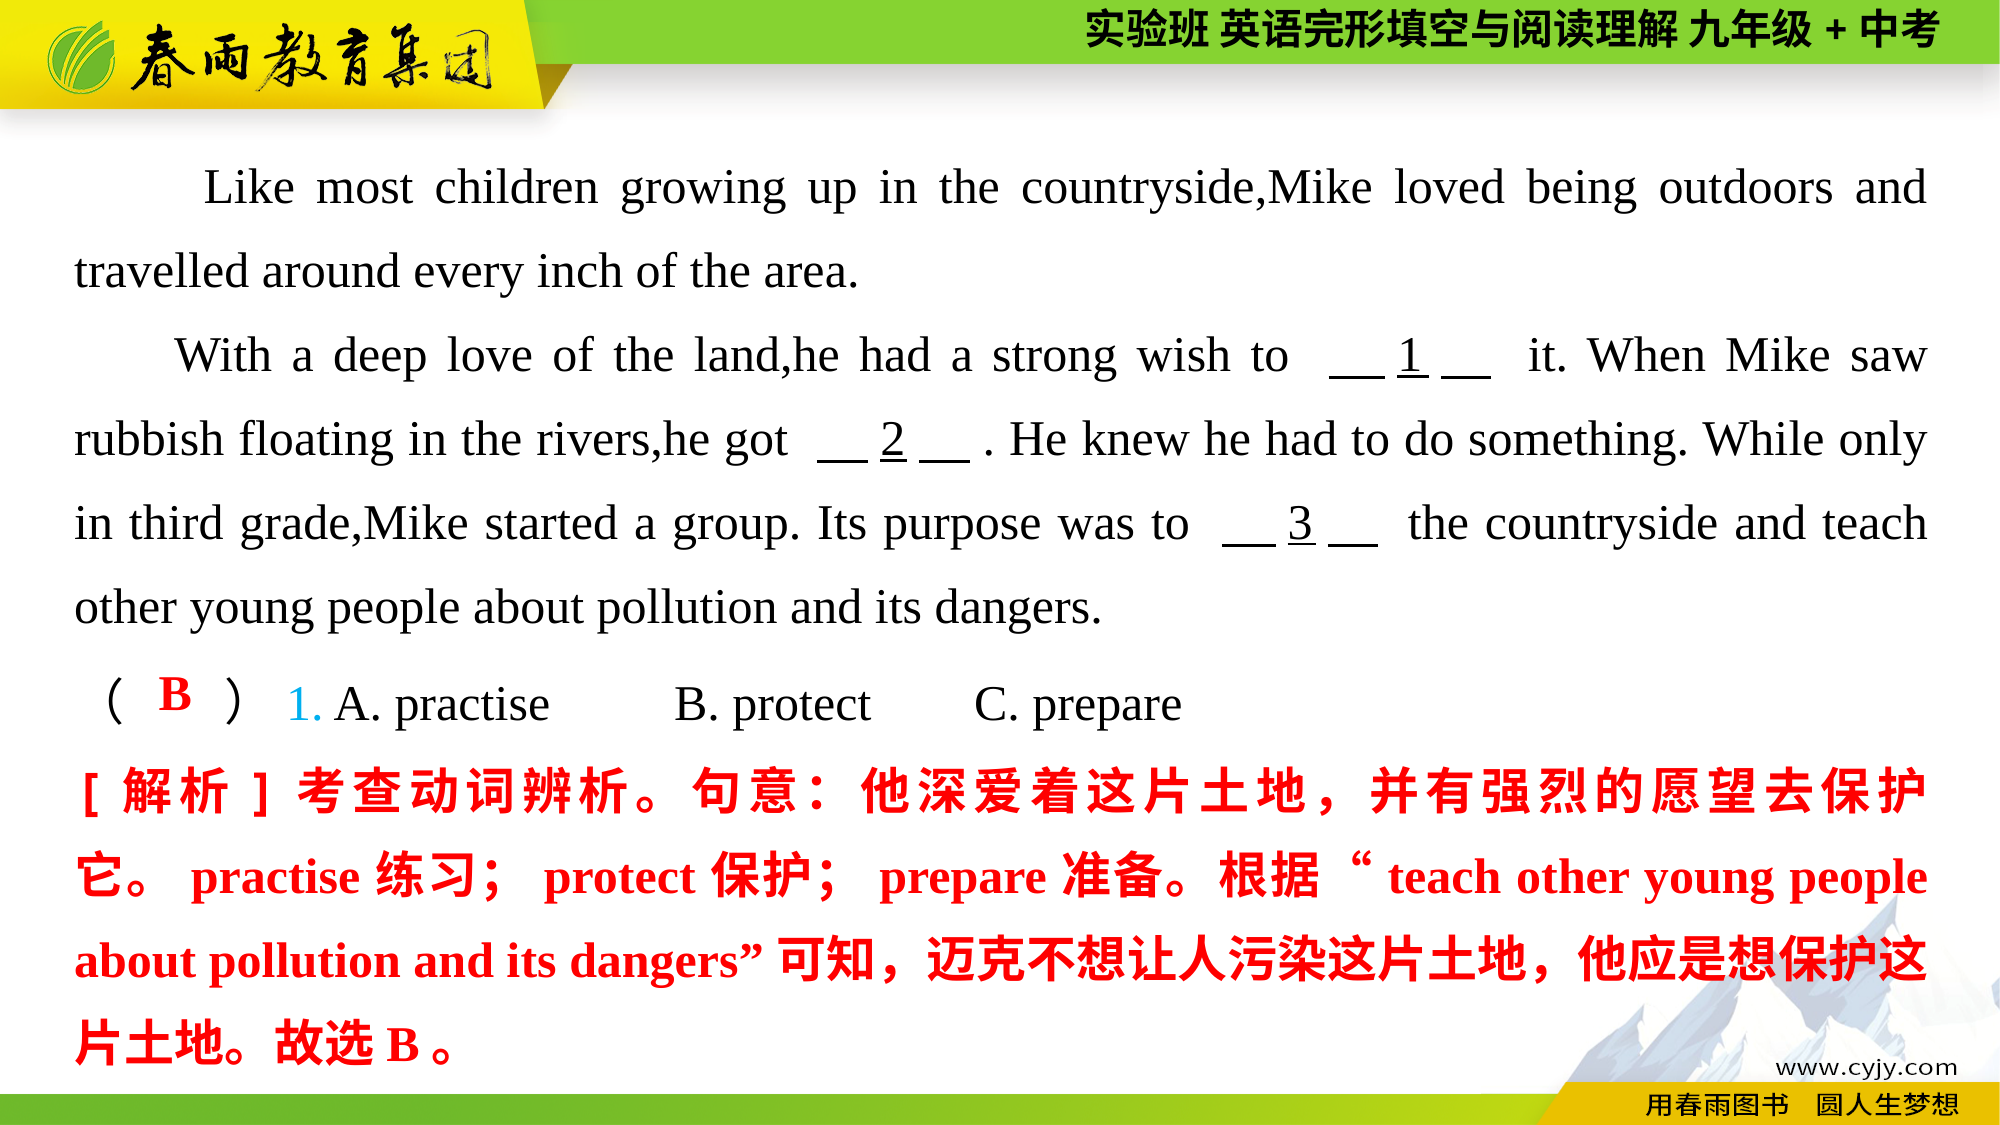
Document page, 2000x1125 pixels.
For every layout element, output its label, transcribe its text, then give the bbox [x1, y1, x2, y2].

text_box B [143, 653, 207, 727]
text_box （ ）1. A. practise B. protect C. prepare [59, 633, 1944, 727]
list Like most children growing up in the countryside,Mike loved being outdoors and travelled around every inch of the area. With a deep love of the land,he had a strong wish to 1 it. When Mike saw rubbish floating in the rivers,he got 2 . He knew he had to do something. While only in third grade,Mike started a group. Its purpose was to 3 the countryside and teach other young people about pollution and its dangers. [59, 122, 1944, 633]
text_box [解析]考查动词辨析。句意：他深爱着这片土地，并有强烈的愿望去保护它。practise练习；protect保护；prepare准备。根据“teach other young people about pollution and its dangers”可知，迈克不想让人污染这片土地，他应是想保护这片土地。故选B。 [59, 727, 1944, 1079]
picture [0, 0, 2000, 1125]
